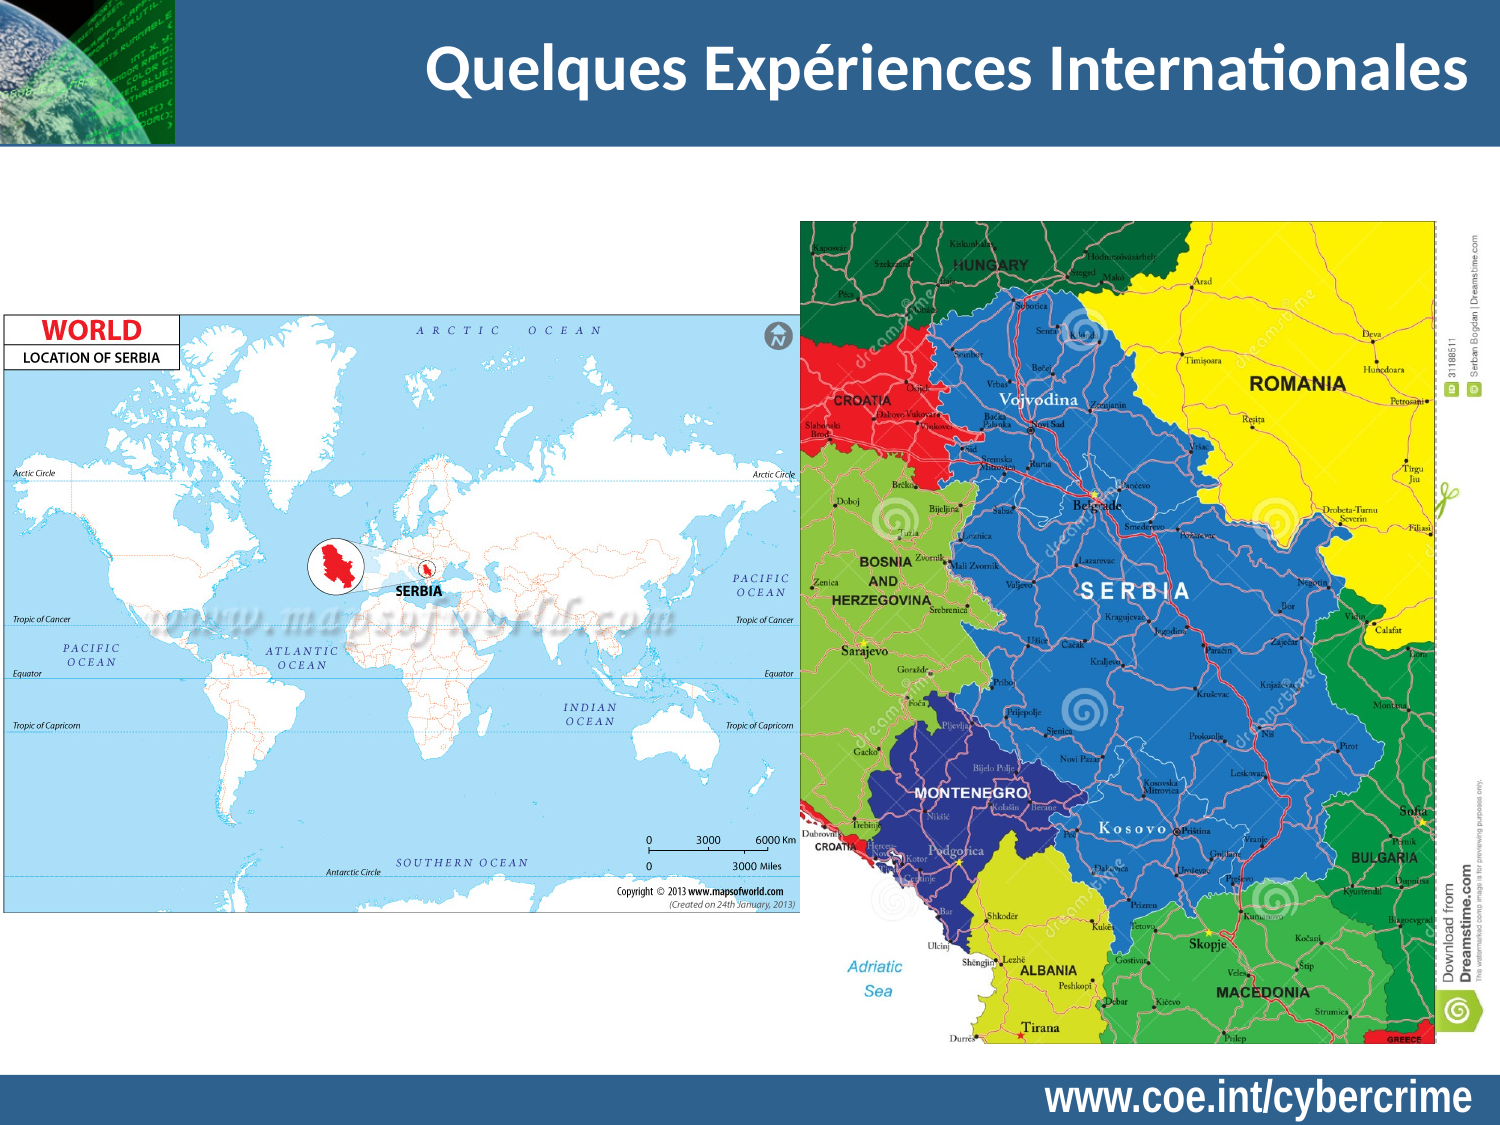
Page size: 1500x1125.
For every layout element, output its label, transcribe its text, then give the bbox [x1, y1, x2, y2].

text_box Quelques Expériences Internationales [177, 0, 1500, 149]
text_box [0, 1073, 1030, 1125]
picture [0, 0, 175, 144]
picture [2, 221, 1491, 1044]
text_box www.coe.int/cybercrime [1030, 1059, 1500, 1125]
